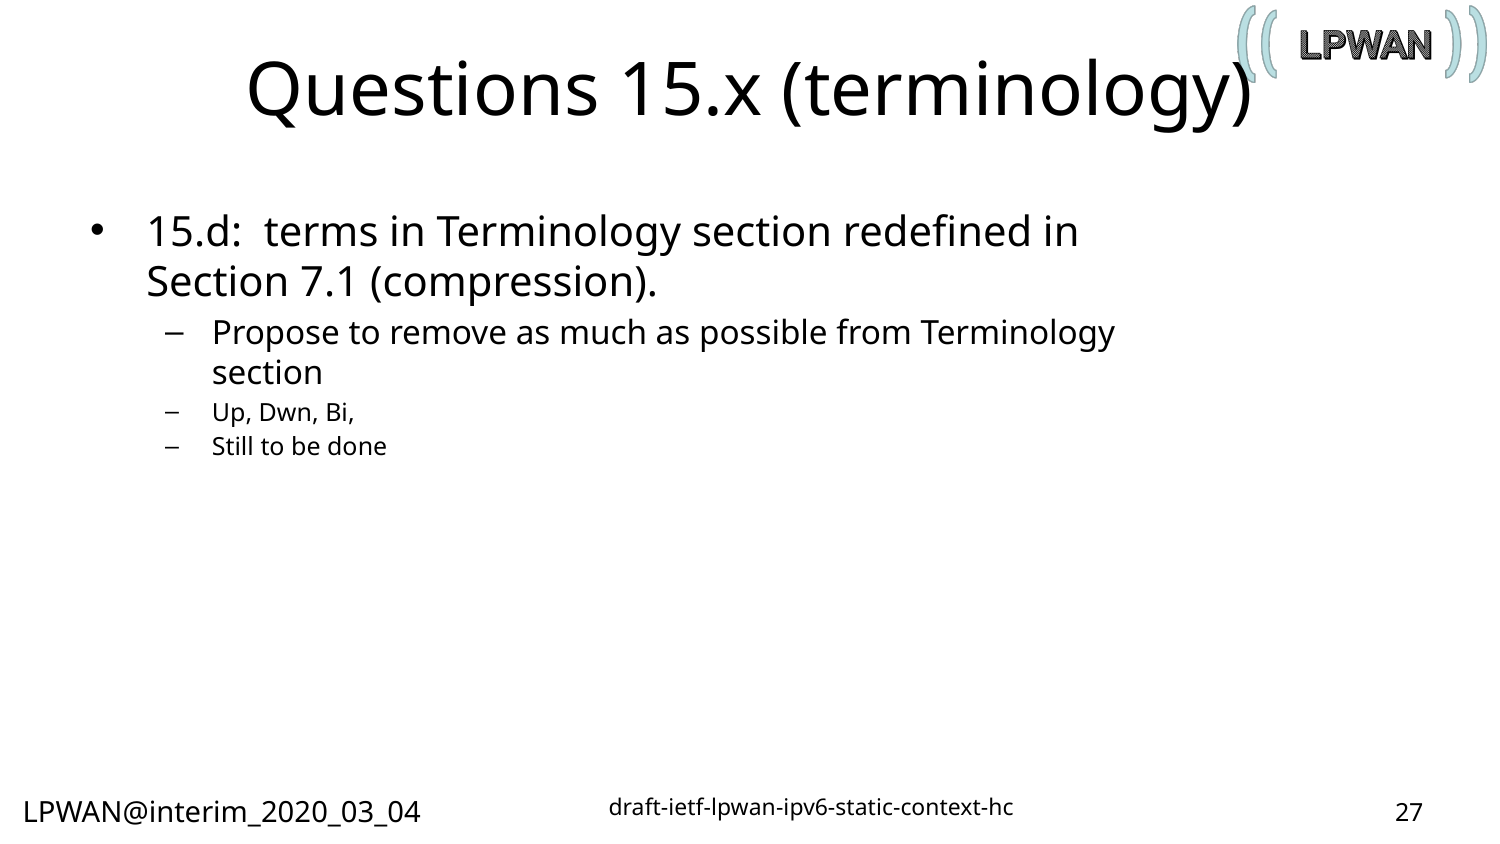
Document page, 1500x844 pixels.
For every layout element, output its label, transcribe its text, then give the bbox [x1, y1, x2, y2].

slide_number 27 [1358, 791, 1439, 837]
list 15.d: terms in Terminology section redefined in Section 7.1 (compression). Propose to remove as much as possible from Terminology section Up, Dwn, Bi, Still to be done [75, 196, 1208, 784]
title Questions 15.x (terminology) [75, 33, 1425, 139]
picture [1237, 5, 1487, 83]
